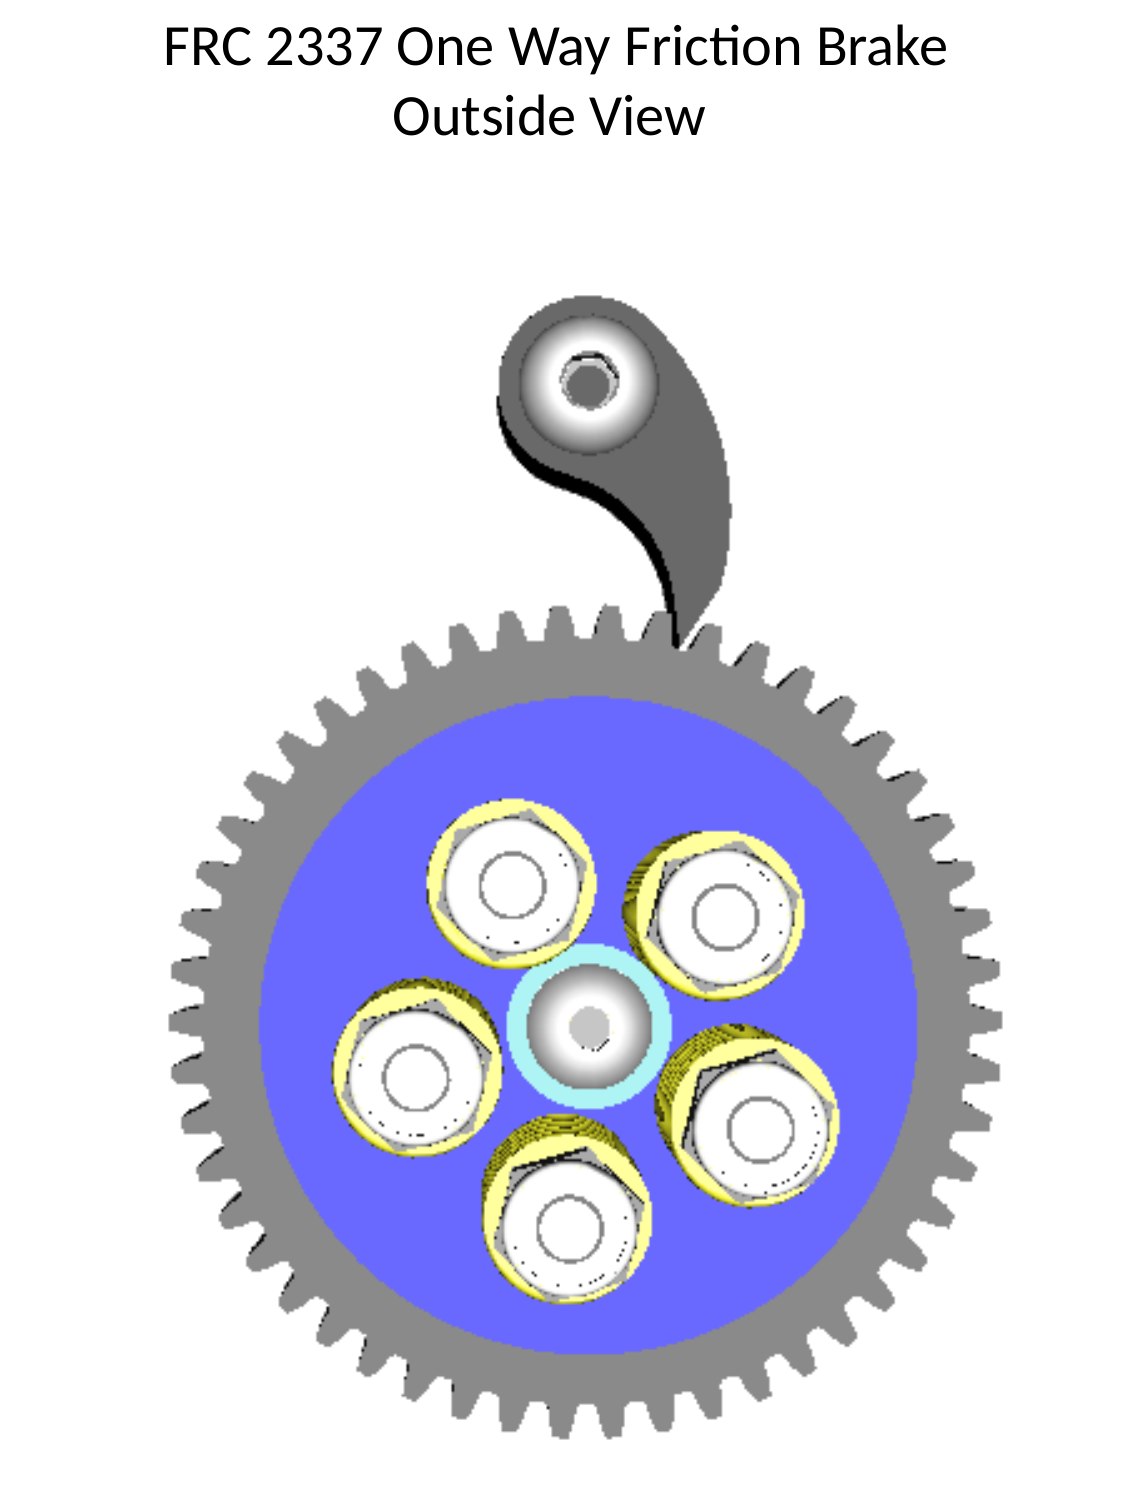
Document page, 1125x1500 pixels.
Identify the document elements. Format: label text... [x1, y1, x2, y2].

picture [152, 274, 1013, 1456]
text_box FRC 2337 One Way Friction Brake Outside View [12, 0, 1100, 155]
